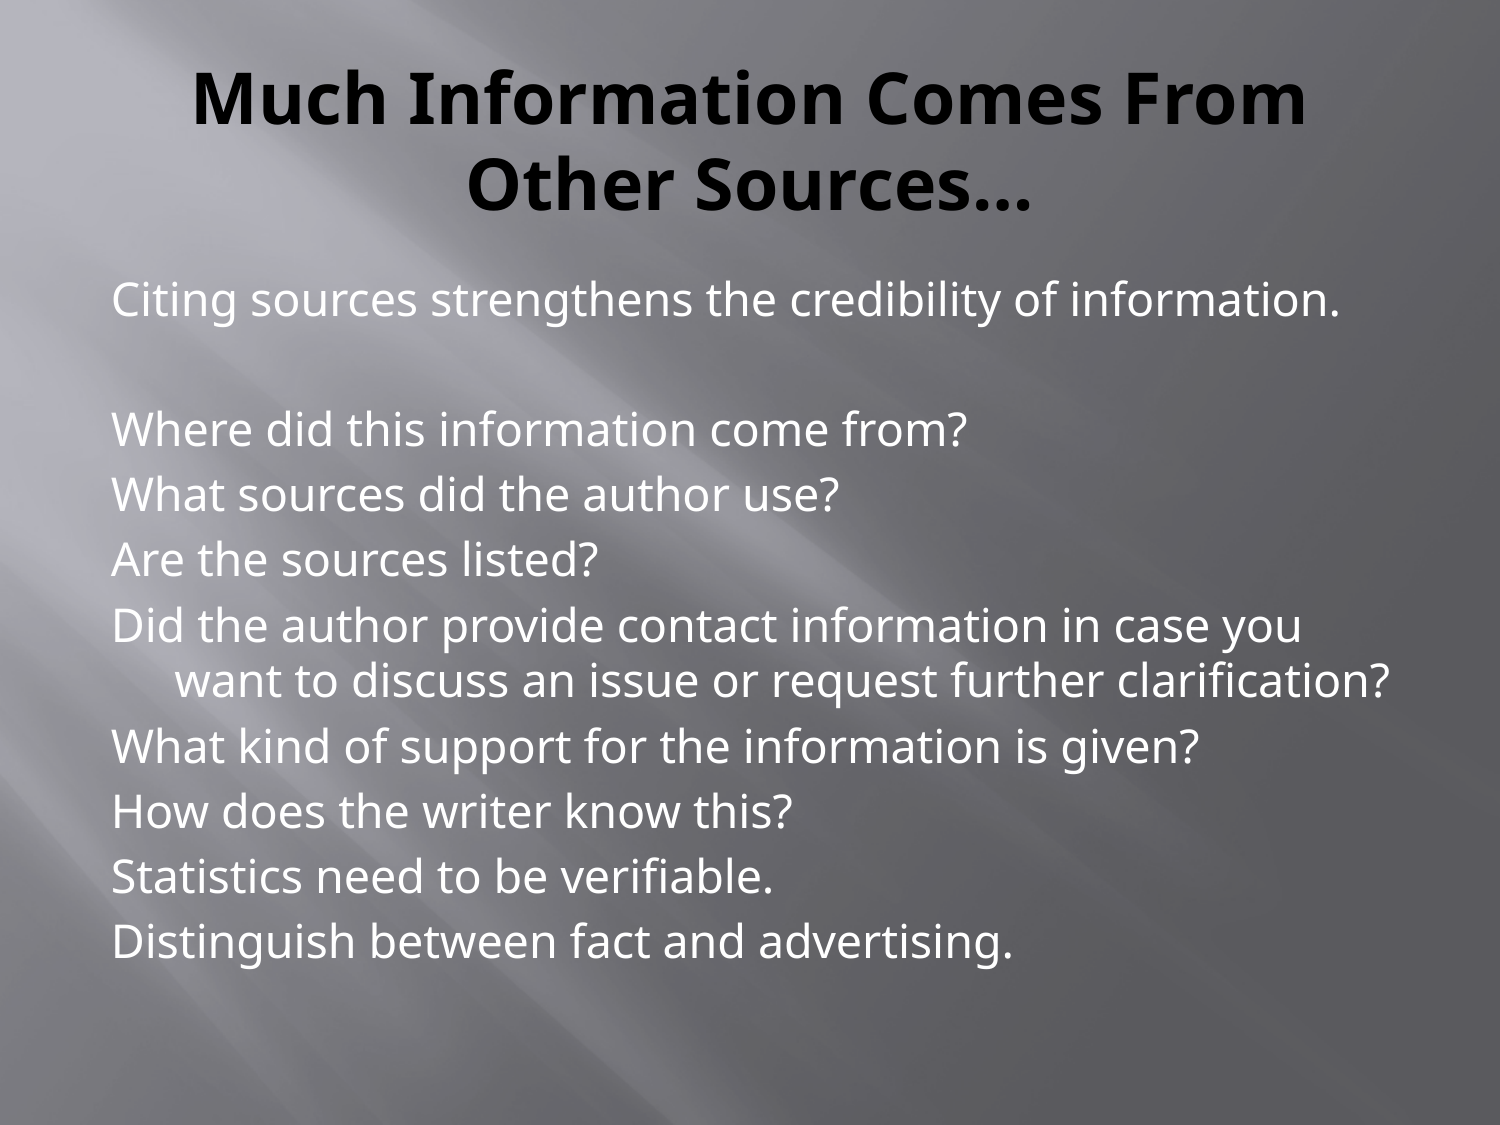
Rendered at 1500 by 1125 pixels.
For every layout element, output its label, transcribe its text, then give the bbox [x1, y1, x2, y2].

title Much Information Comes From Other Sources… [75, 45, 1425, 233]
list Citing sources strengthens the credibility of information. Where did this information come from? What sources did the author use? Are the sources listed? Did the author provide contact information in case you want to discuss an issue or request further clarification? What kind of support for the information is given? How does the writer know this? Statistics need to be verifiable. Distinguish between fact and advertising. [75, 262, 1425, 1035]
